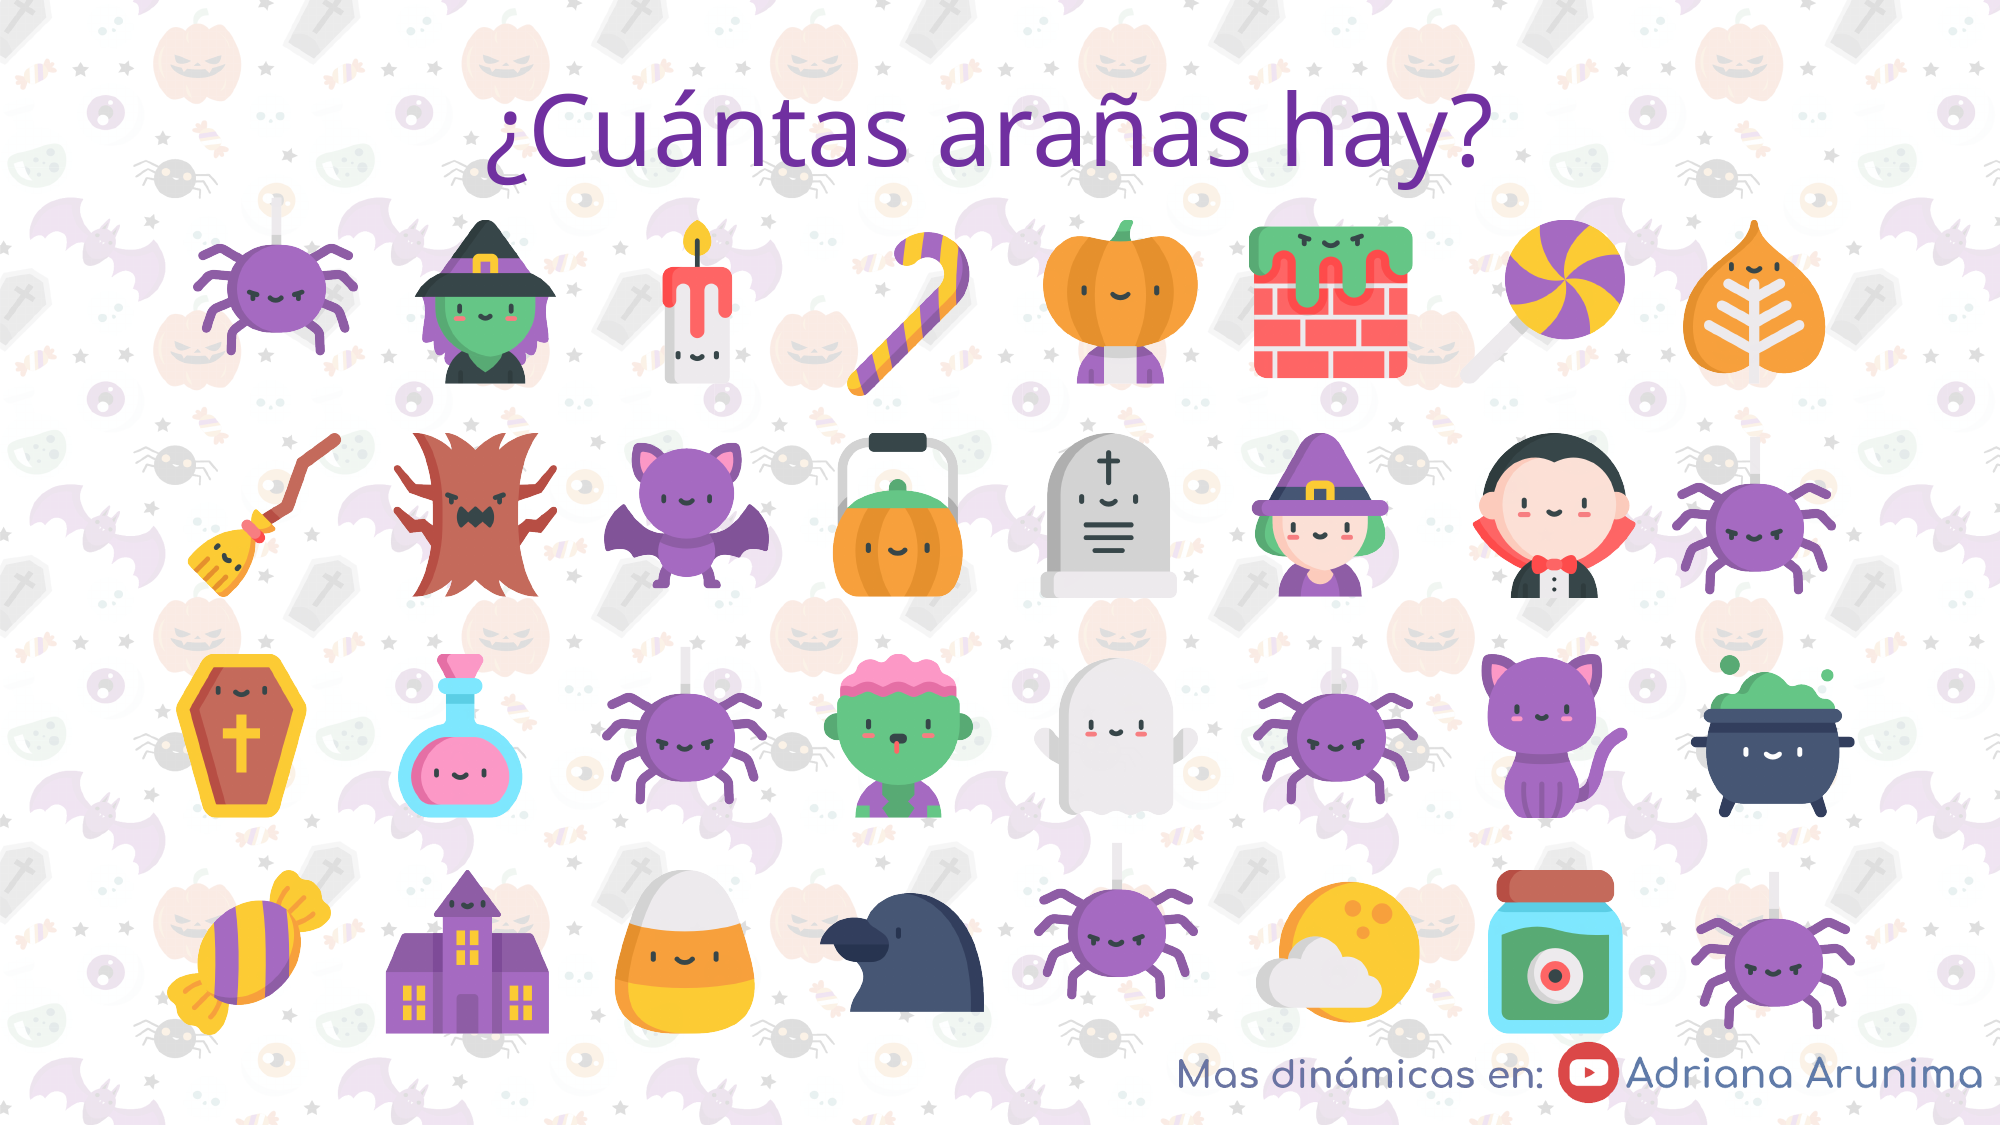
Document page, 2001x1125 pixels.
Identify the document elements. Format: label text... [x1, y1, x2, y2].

picture [1672, 433, 1836, 598]
picture [1672, 220, 1836, 384]
picture [1238, 433, 1402, 598]
picture [182, 433, 346, 598]
picture [1253, 643, 1418, 808]
picture [602, 643, 767, 808]
picture [1249, 220, 1413, 384]
picture [1038, 220, 1202, 384]
picture [816, 654, 980, 819]
picture [1472, 654, 1636, 819]
picture [167, 870, 331, 1035]
picture [393, 433, 557, 598]
picture [604, 433, 769, 598]
picture [1473, 870, 1637, 1034]
picture [1034, 839, 1198, 1003]
picture [1691, 654, 1855, 819]
picture [378, 654, 542, 819]
picture [615, 220, 779, 384]
picture [193, 194, 358, 359]
picture [820, 870, 984, 1034]
picture [602, 870, 767, 1034]
picture [159, 654, 323, 819]
picture [1034, 654, 1198, 819]
picture [826, 232, 990, 396]
text_box ¿Cuántas arañas hay? [144, 58, 1836, 194]
picture [1256, 870, 1420, 1034]
picture [1472, 433, 1636, 598]
picture [815, 433, 980, 598]
picture [1026, 433, 1191, 598]
picture [385, 870, 549, 1034]
picture [403, 220, 568, 384]
picture [1691, 868, 1855, 1033]
picture [1460, 220, 1625, 384]
